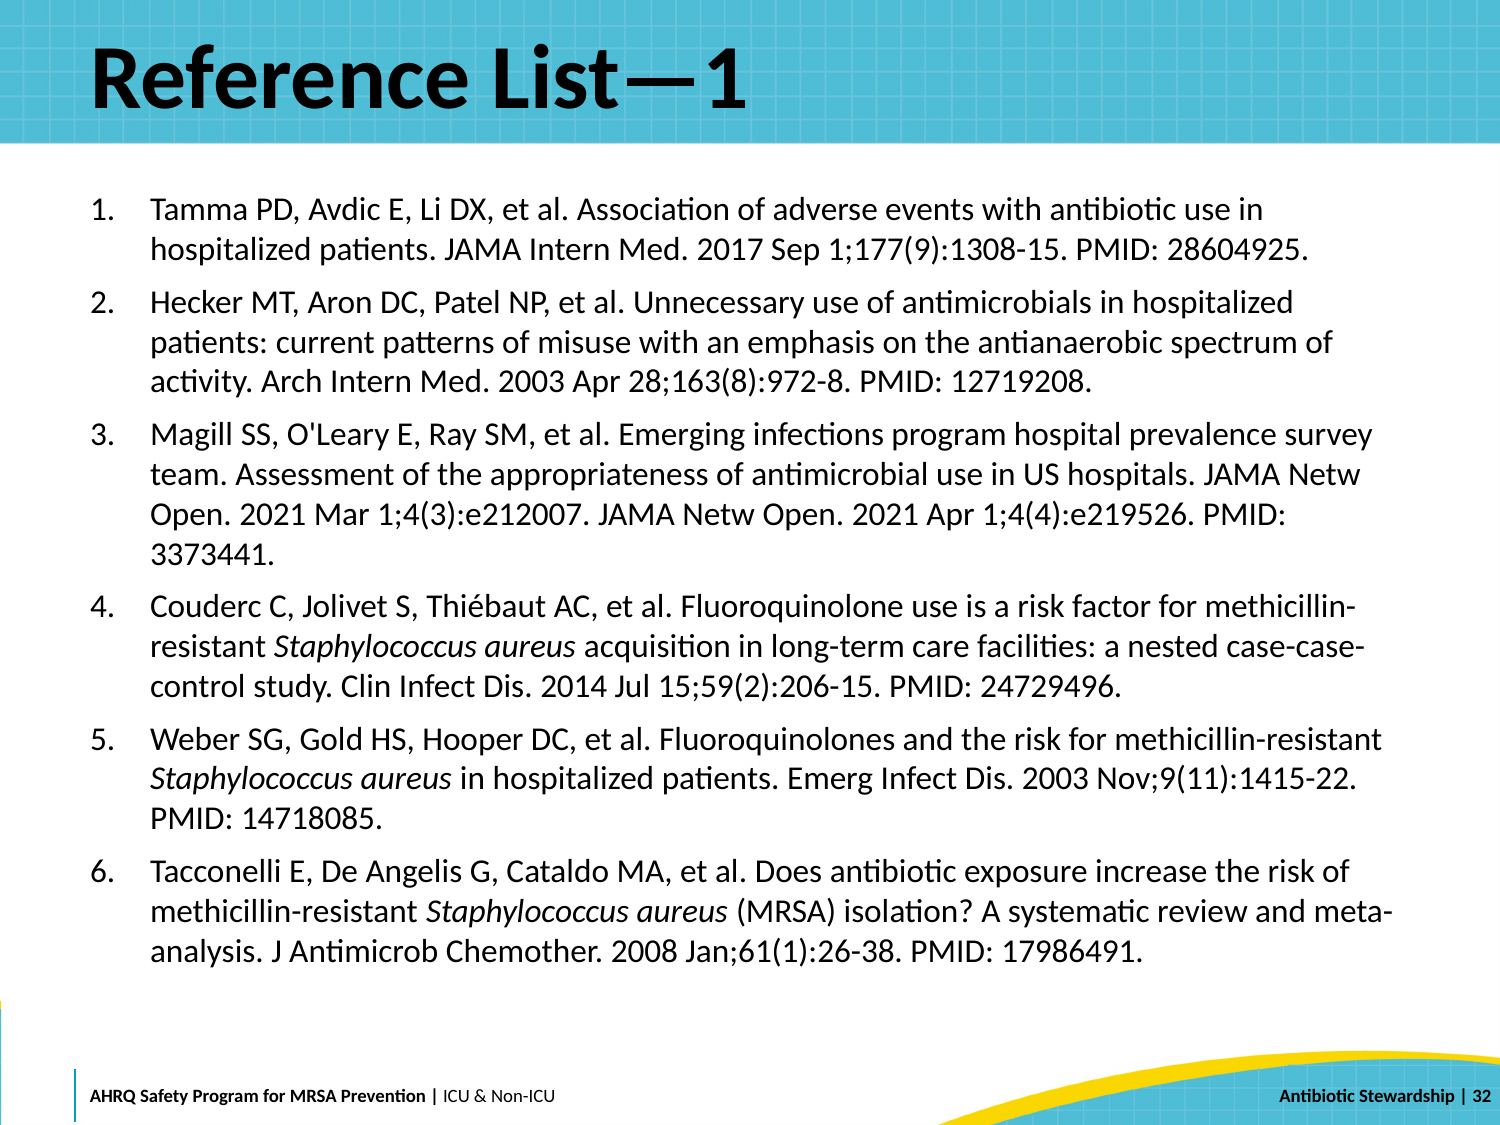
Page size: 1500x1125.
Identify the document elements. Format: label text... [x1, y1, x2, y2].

list Tamma PD, Avdic E, Li DX, et al. Association of adverse events with antibiotic use in hospitalized patients. JAMA Intern Med. 2017 Sep 1;177(9):1308-15. PMID: 28604925. Hecker MT, Aron DC, Patel NP, et al. Unnecessary use of antimicrobials in hospitalized patients: current patterns of misuse with an emphasis on the antianaerobic spectrum of activity. Arch Intern Med. 2003 Apr 28;163(8):972-8. PMID: 12719208. Magill SS, O'Leary E, Ray SM, et al. Emerging infections program hospital prevalence survey team. Assessment of the appropriateness of antimicrobial use in US hospitals. JAMA Netw Open. 2021 Mar 1;4(3):e212007. JAMA Netw Open. 2021 Apr 1;4(4):e219526. PMID: 3373441. Couderc C, Jolivet S, Thiébaut AC, et al. Fluoroquinolone use is a risk factor for methicillin-resistant Staphylococcus aureus acquisition in long-term care facilities: a nested case-case-control study. Clin Infect Dis. 2014 Jul 15;59(2):206-15. PMID: 24729496. Weber SG, Gold HS, Hooper DC, et al. Fluoroquinolones and the risk for methicillin-resistant Staphylococcus aureus in hospitalized patients. Emerg Infect Dis. 2003 Nov;9(11):1415-22. PMID: 14718085. Tacconelli E, De Angelis G, Cataldo MA, et al. Does antibiotic exposure increase the risk of methicillin-resistant Staphylococcus aureus (MRSA) isolation? A systematic review and meta-analysis. J Antimicrob Chemother. 2008 Jan;61(1):26-38. PMID: 17986491. [75, 179, 1425, 1035]
title Reference List—1 [75, 0, 1425, 150]
slide_number | 32 [1455, 1065, 1500, 1125]
picture [0, 0, 1500, 1125]
